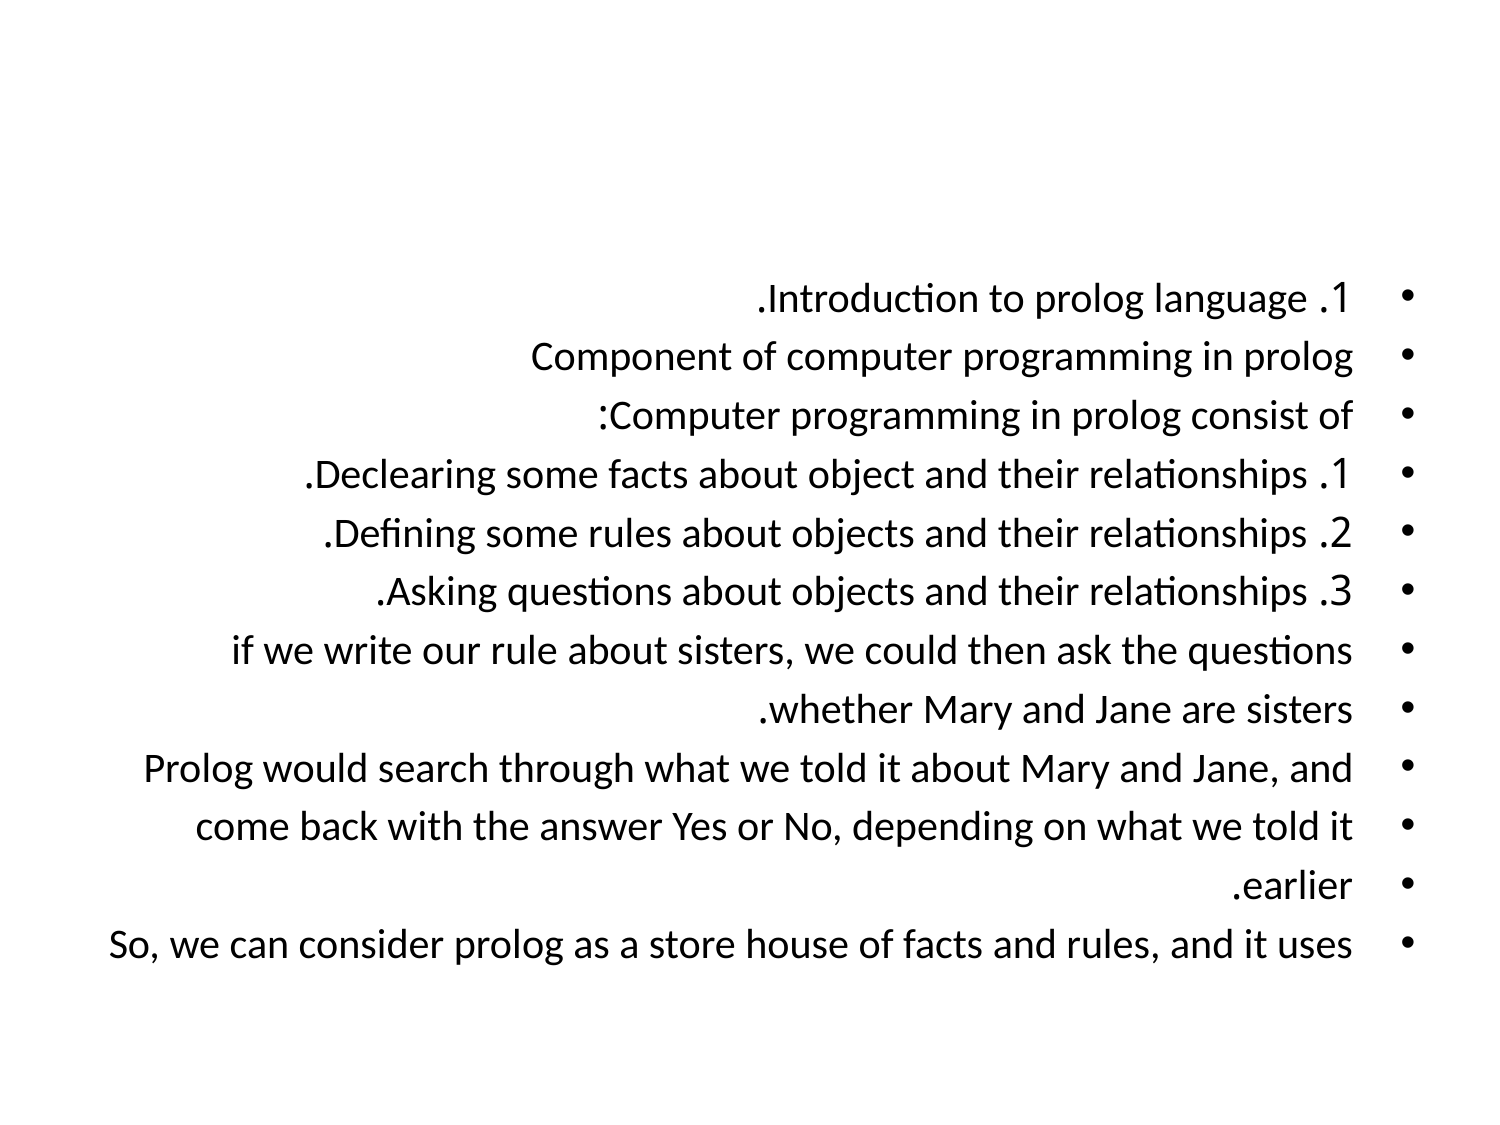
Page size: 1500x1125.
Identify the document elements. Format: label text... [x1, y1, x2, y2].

list 1. Introduction to prolog language. Component of computer programming in prolog Computer programming in prolog consist of: 1. Declearing some facts about object and their relationships. 2. Defining some rules about objects and their relationships. 3. Asking questions about objects and their relationships. if we write our rule about sisters, we could then ask the questions whether Mary and Jane are sisters. Prolog would search through what we told it about Mary and Jane, and come back with the answer Yes or No, depending on what we told it earlier. So, we can consider prolog as a store house of facts and rules, and it uses [75, 262, 1425, 1005]
